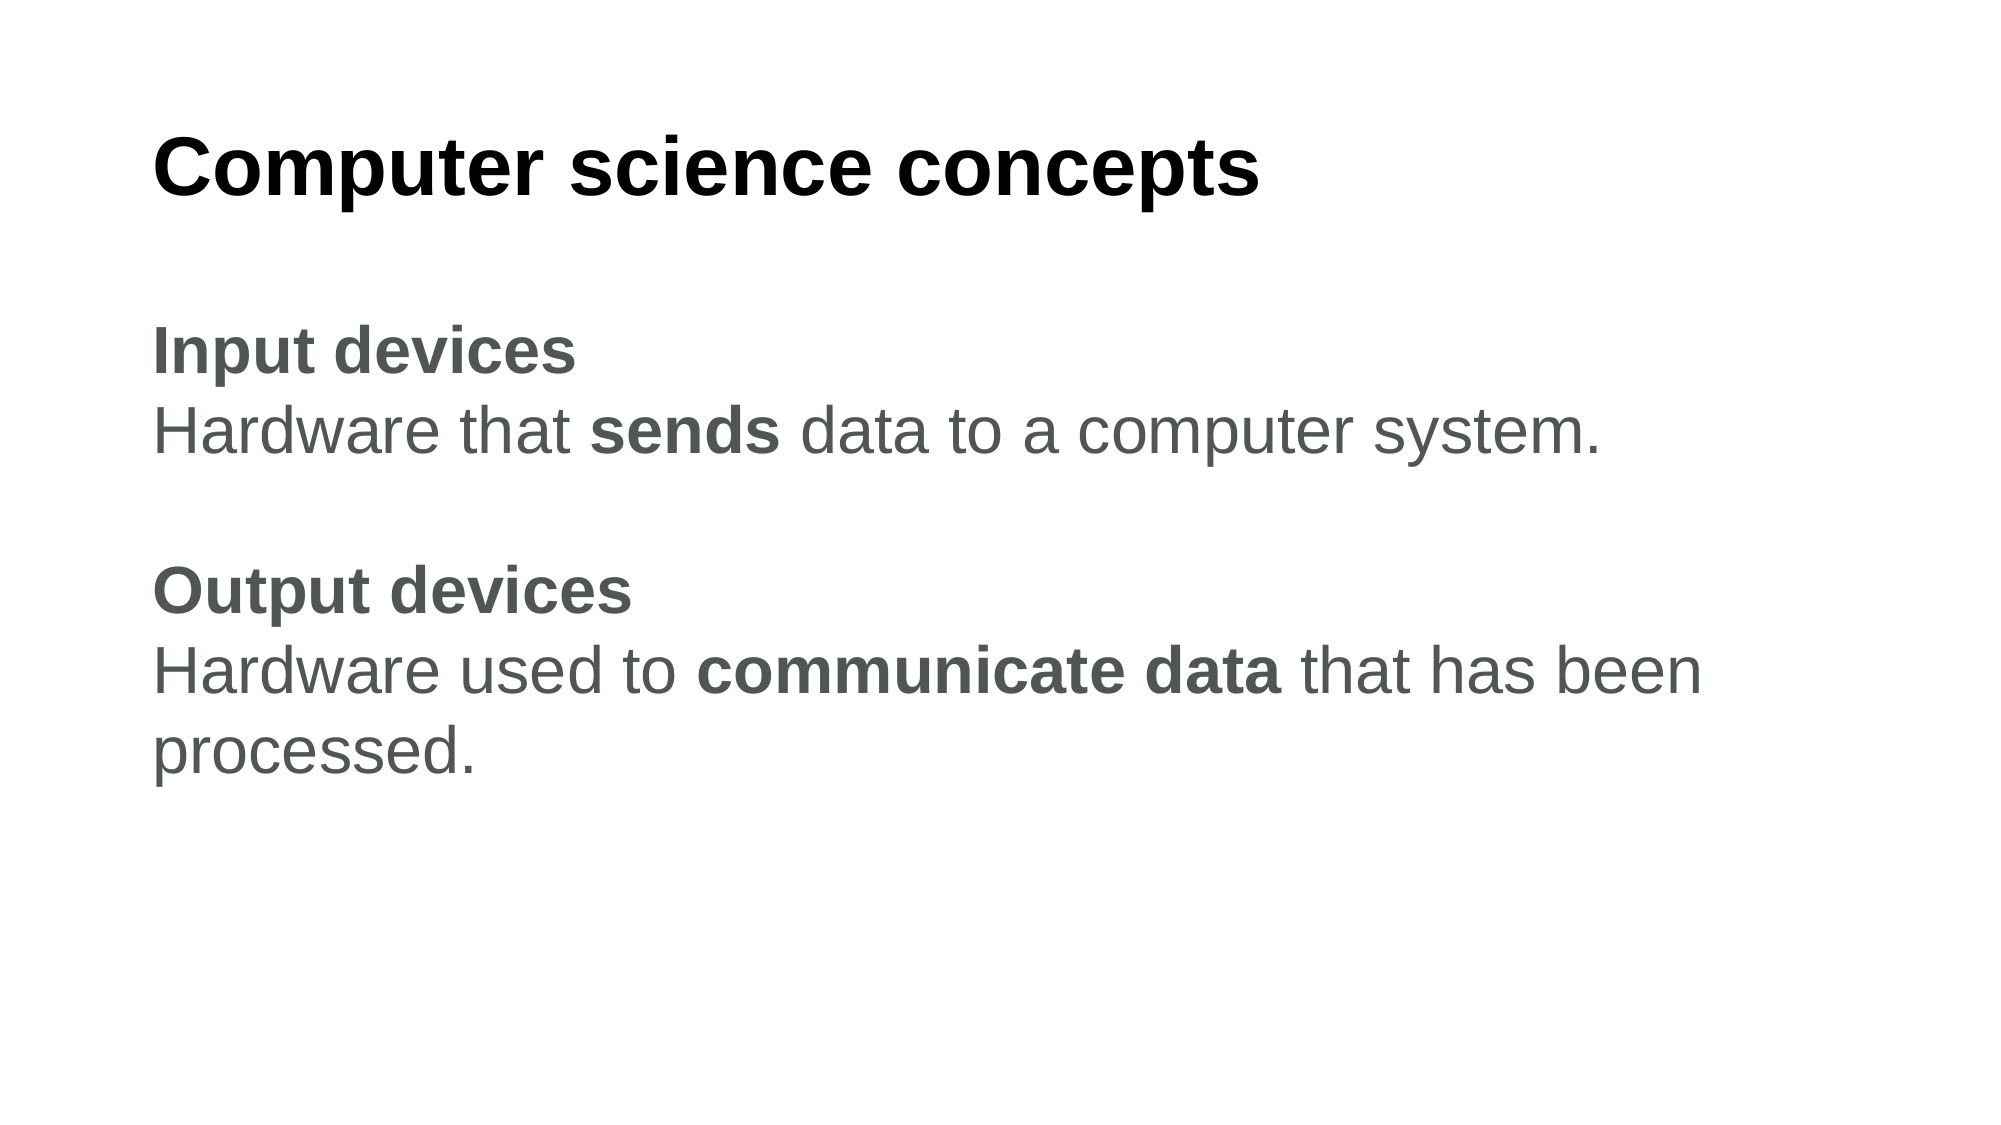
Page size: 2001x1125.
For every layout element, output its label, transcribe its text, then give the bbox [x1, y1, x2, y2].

title Computer science concepts [137, 59, 1863, 278]
list Input devices Hardware that sends data to a computer system. Output devices Hardware used to communicate data that has been processed. [137, 299, 1929, 1014]
